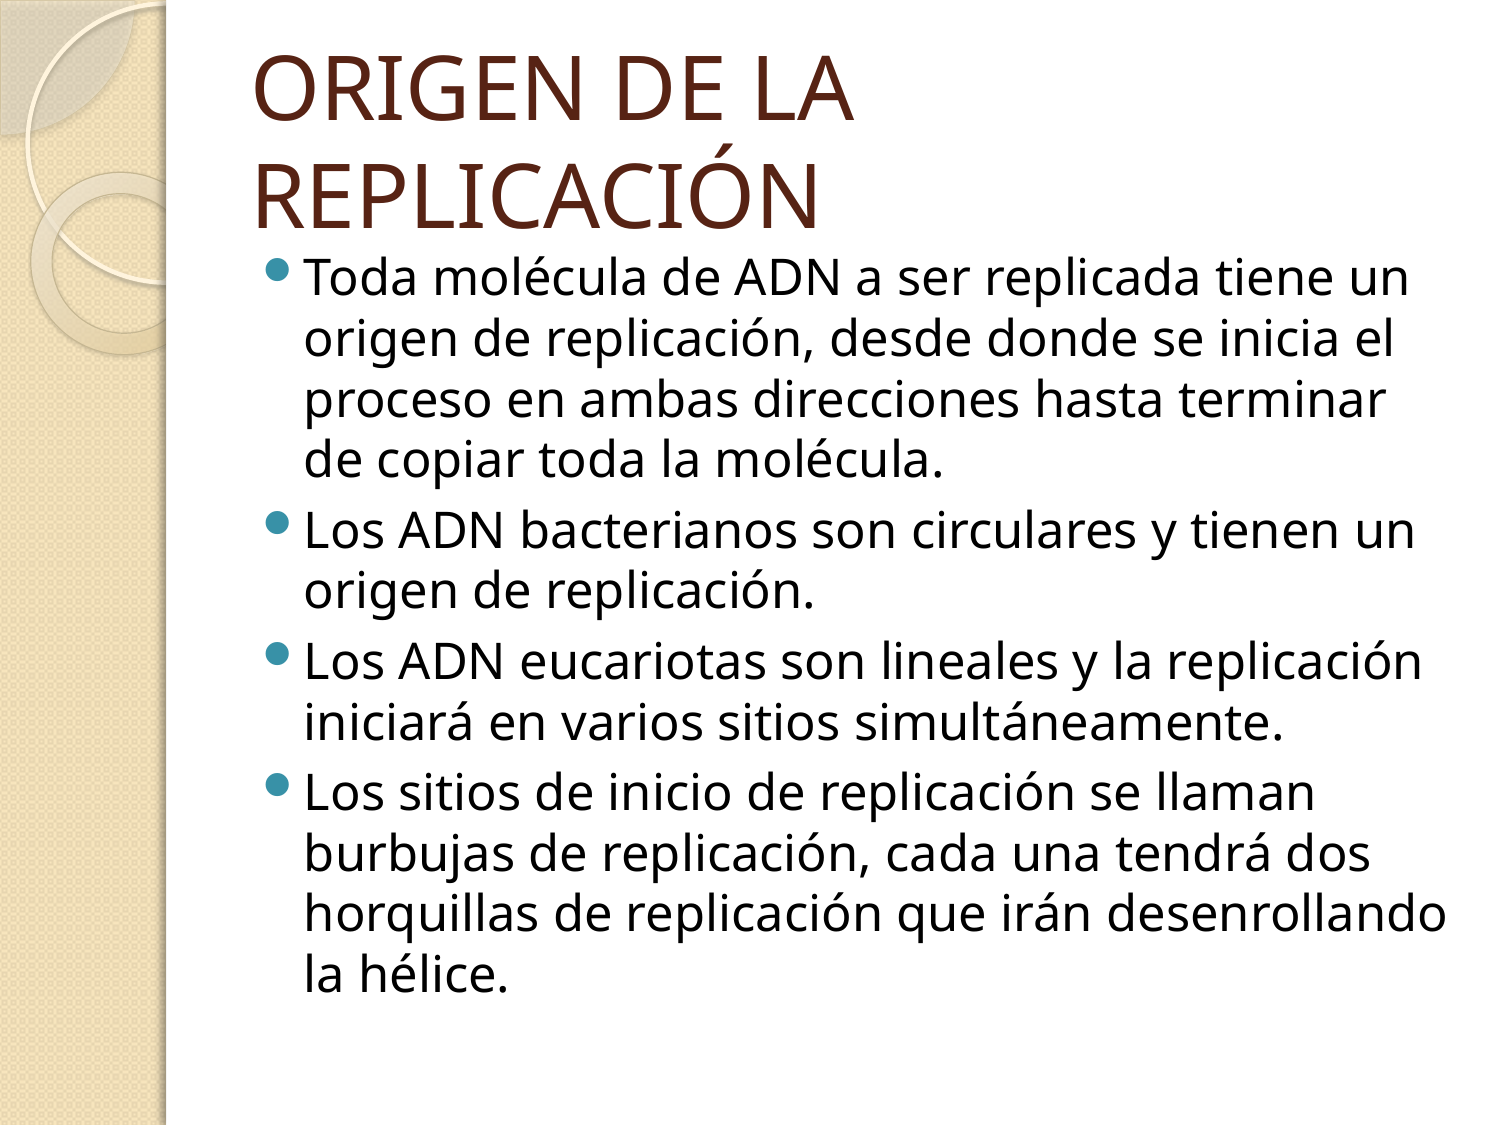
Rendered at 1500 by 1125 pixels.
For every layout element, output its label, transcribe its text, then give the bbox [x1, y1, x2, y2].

list Toda molécula de ADN a ser replicada tiene un origen de replicación, desde donde se inicia el proceso en ambas direcciones hasta terminar de copiar toda la molécula. Los ADN bacterianos son circulares y tienen un origen de replicación. Los ADN eucariotas son lineales y la replicación iniciará en varios sitios simultáneamente. Los sitios de inicio de replicación se llaman burbujas de replicación, cada una tendrá dos horquillas de replicación que irán desenrollando la hélice. [235, 237, 1466, 1025]
title ORIGEN DE LA REPLICACIÓN [235, 45, 1466, 233]
